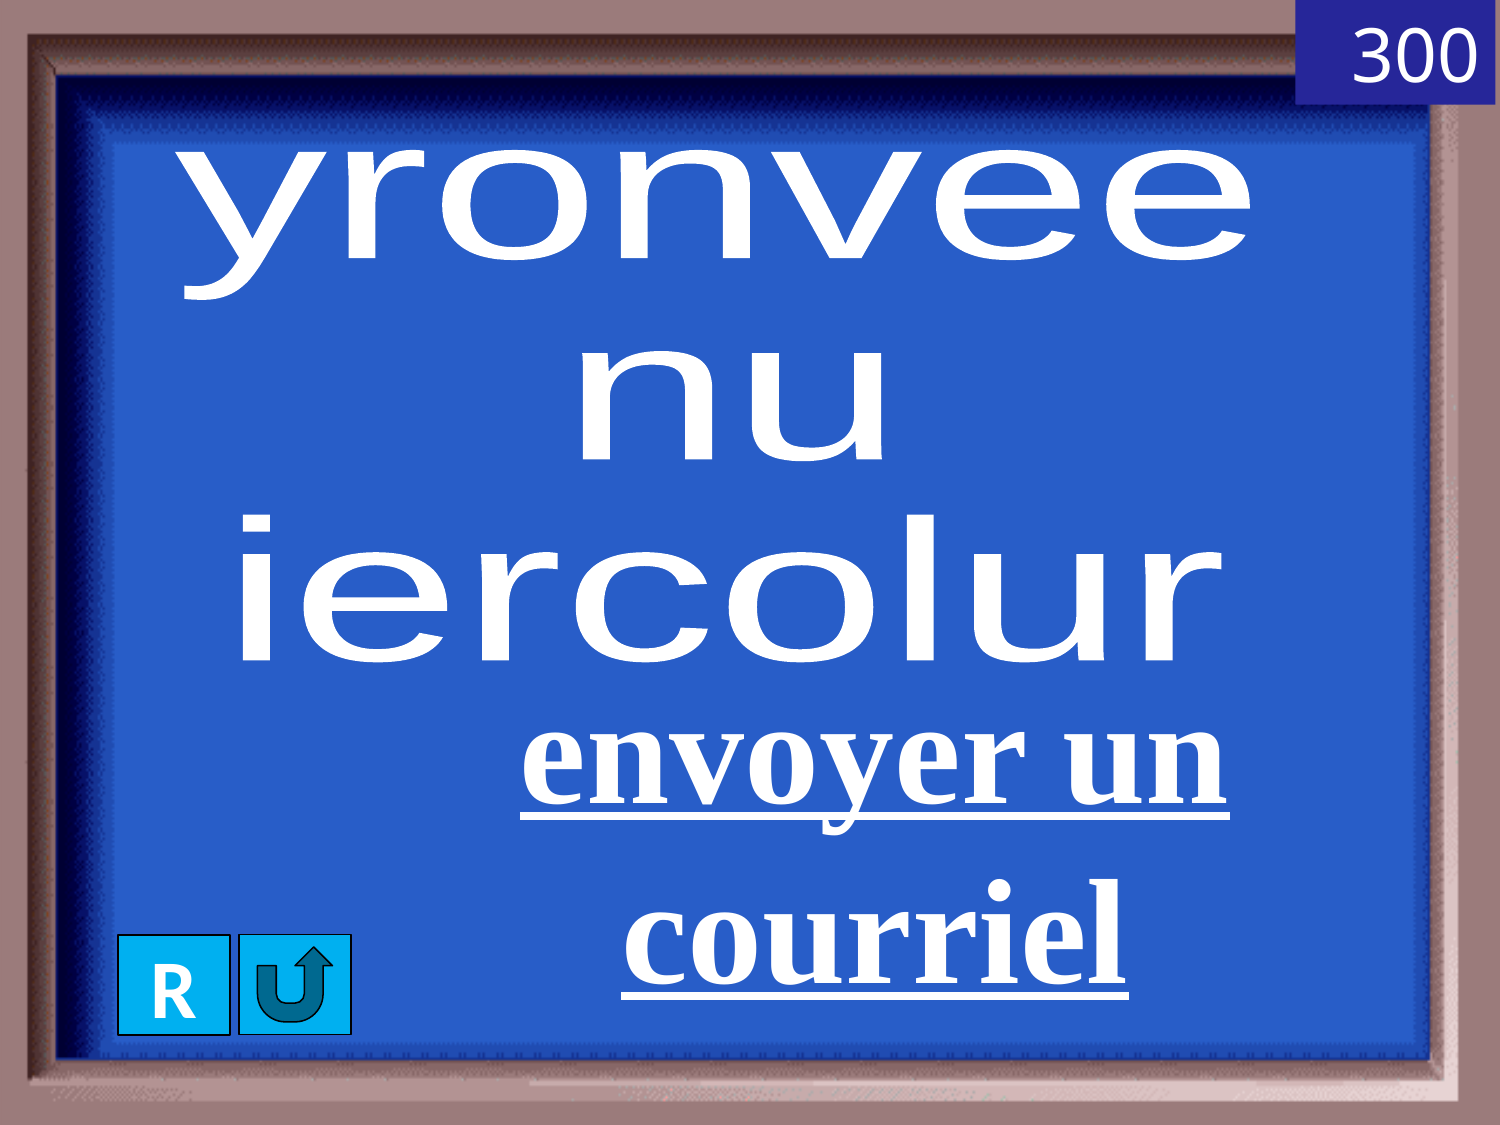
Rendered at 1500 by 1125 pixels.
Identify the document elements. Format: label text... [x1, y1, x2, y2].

picture [0, 0, 1500, 1125]
text_box [238, 934, 352, 1035]
text_box R [117, 935, 231, 1036]
text_box envoyer un courriel [387, 646, 1363, 1022]
text_box 300 [1295, 0, 1496, 105]
